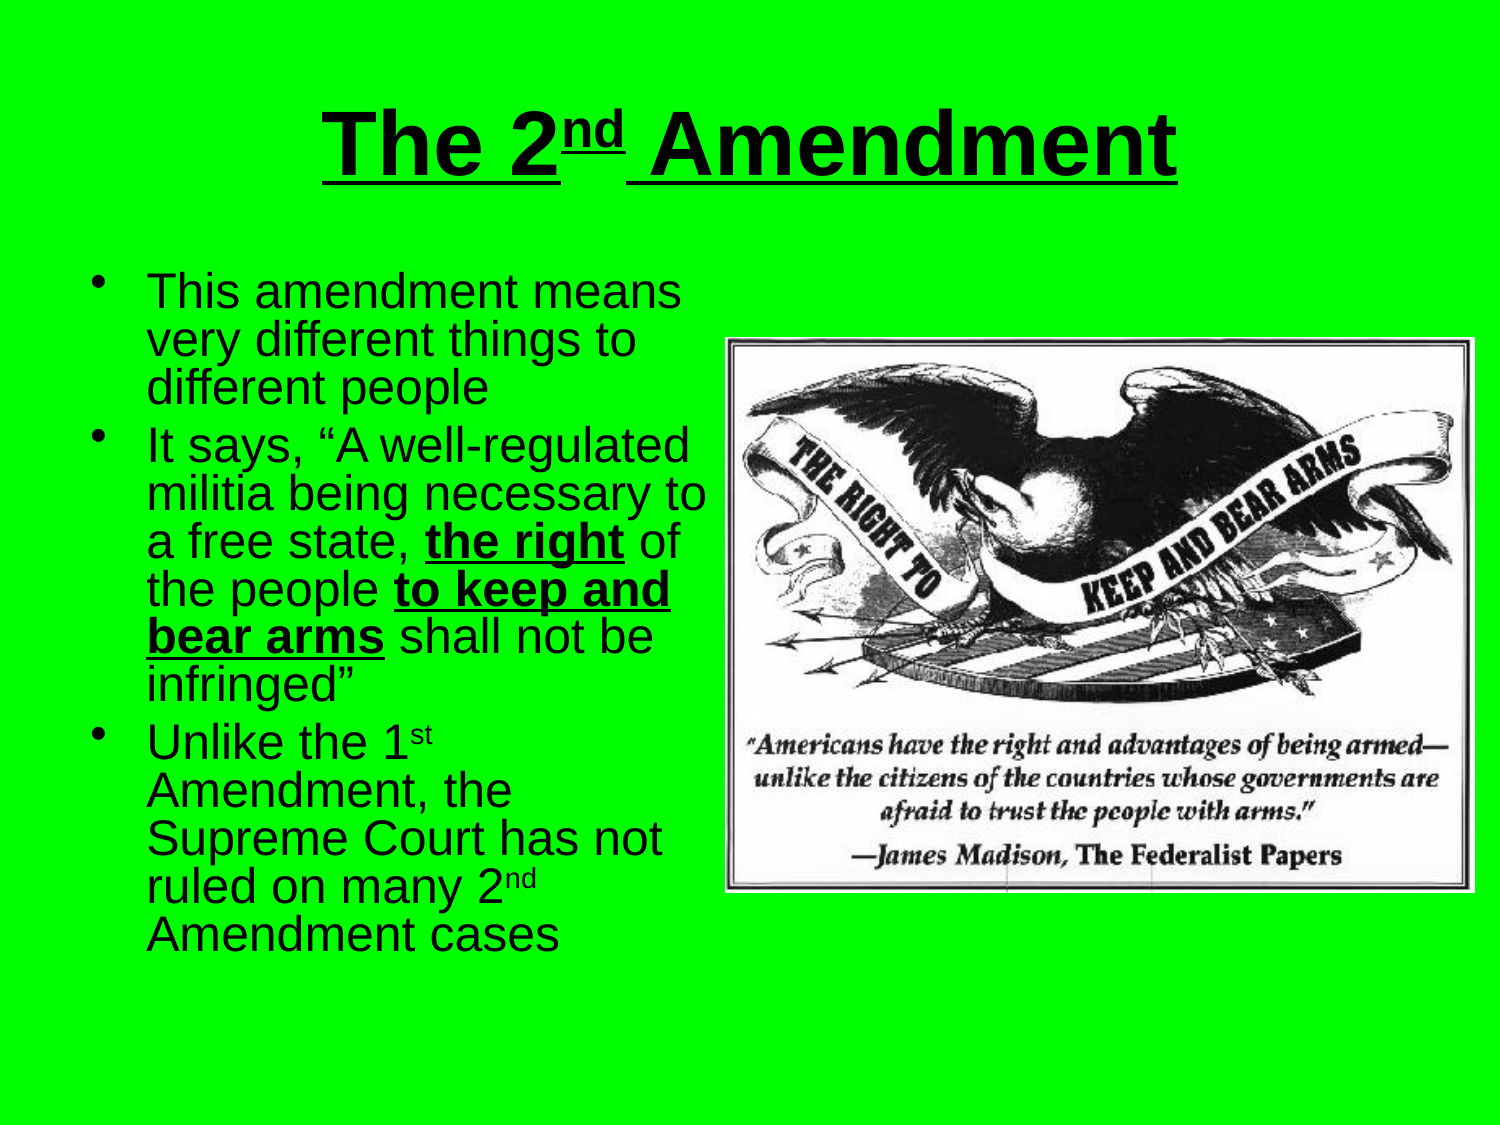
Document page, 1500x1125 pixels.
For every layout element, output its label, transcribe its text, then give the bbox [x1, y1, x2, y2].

title The 2nd Amendment [75, 45, 1425, 233]
picture [724, 337, 1476, 893]
list This amendment means very different things to different people It says, “A well-regulated militia being necessary to a free state, the right of the people to keep and bear arms shall not be infringed” Unlike the 1st Amendment, the Supreme Court has not ruled on many 2nd Amendment cases [75, 262, 738, 1005]
